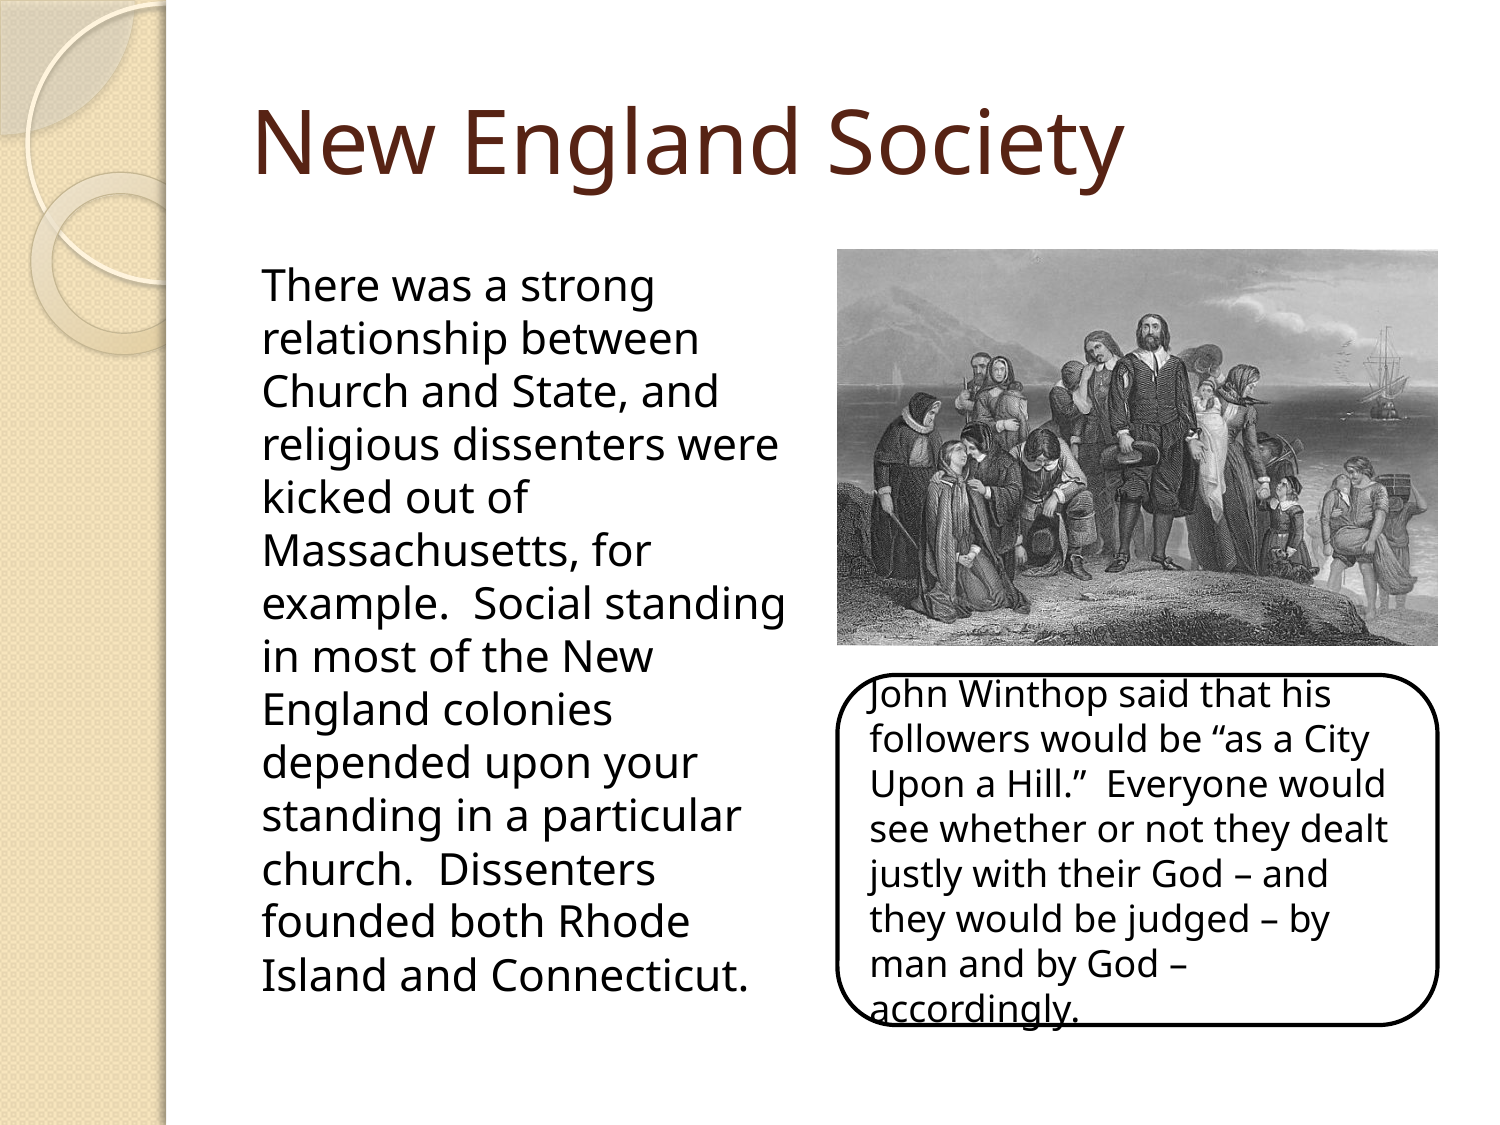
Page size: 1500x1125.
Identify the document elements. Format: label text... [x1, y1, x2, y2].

text_box John Winthop said that his followers would be “as a City Upon a Hill.” Everyone would see whether or not they dealt justly with their God – and they would be judged – by man and by God – accordingly. [835, 672, 1440, 1028]
title New England Society [235, 45, 1466, 233]
list There was a strong relationship between Church and State, and religious dissenters were kicked out of Massachusetts, for example. Social standing in most of the New England colonies depended upon your standing in a particular church. Dissenters founded both Rhode Island and Connecticut. [235, 249, 836, 1015]
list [837, 249, 1438, 646]
